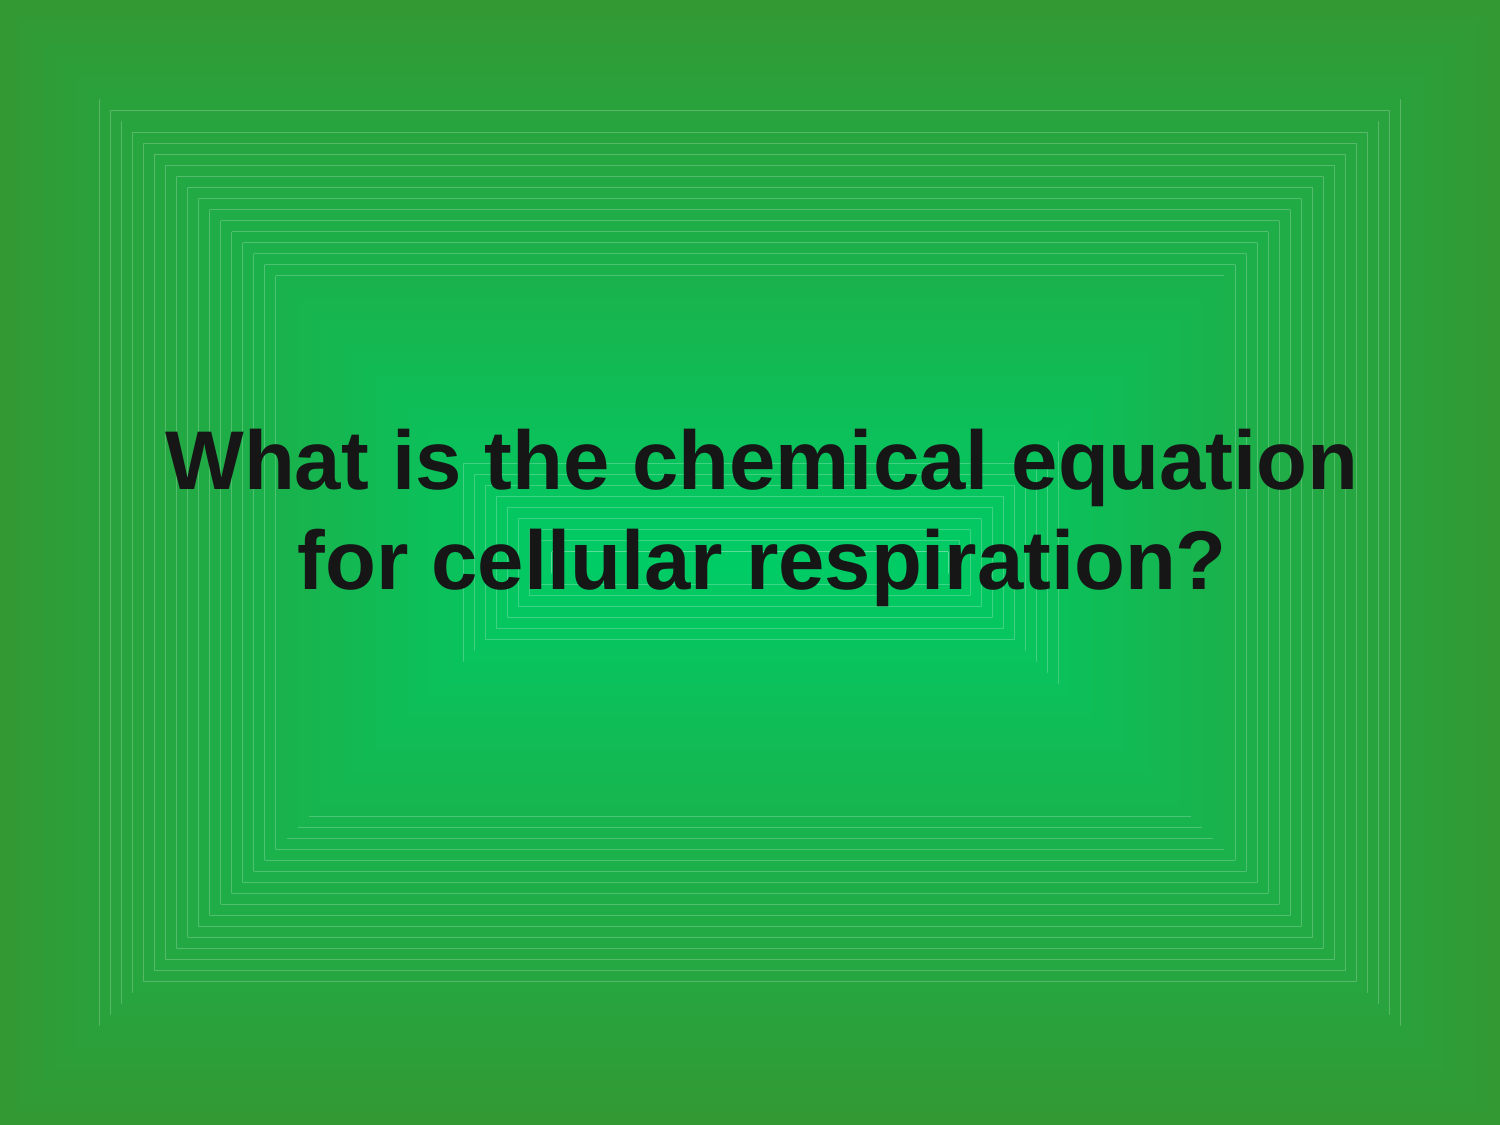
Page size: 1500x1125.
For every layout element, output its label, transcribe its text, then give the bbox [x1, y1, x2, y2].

title What is the chemical equation for cellular respiration? [87, 412, 1438, 601]
